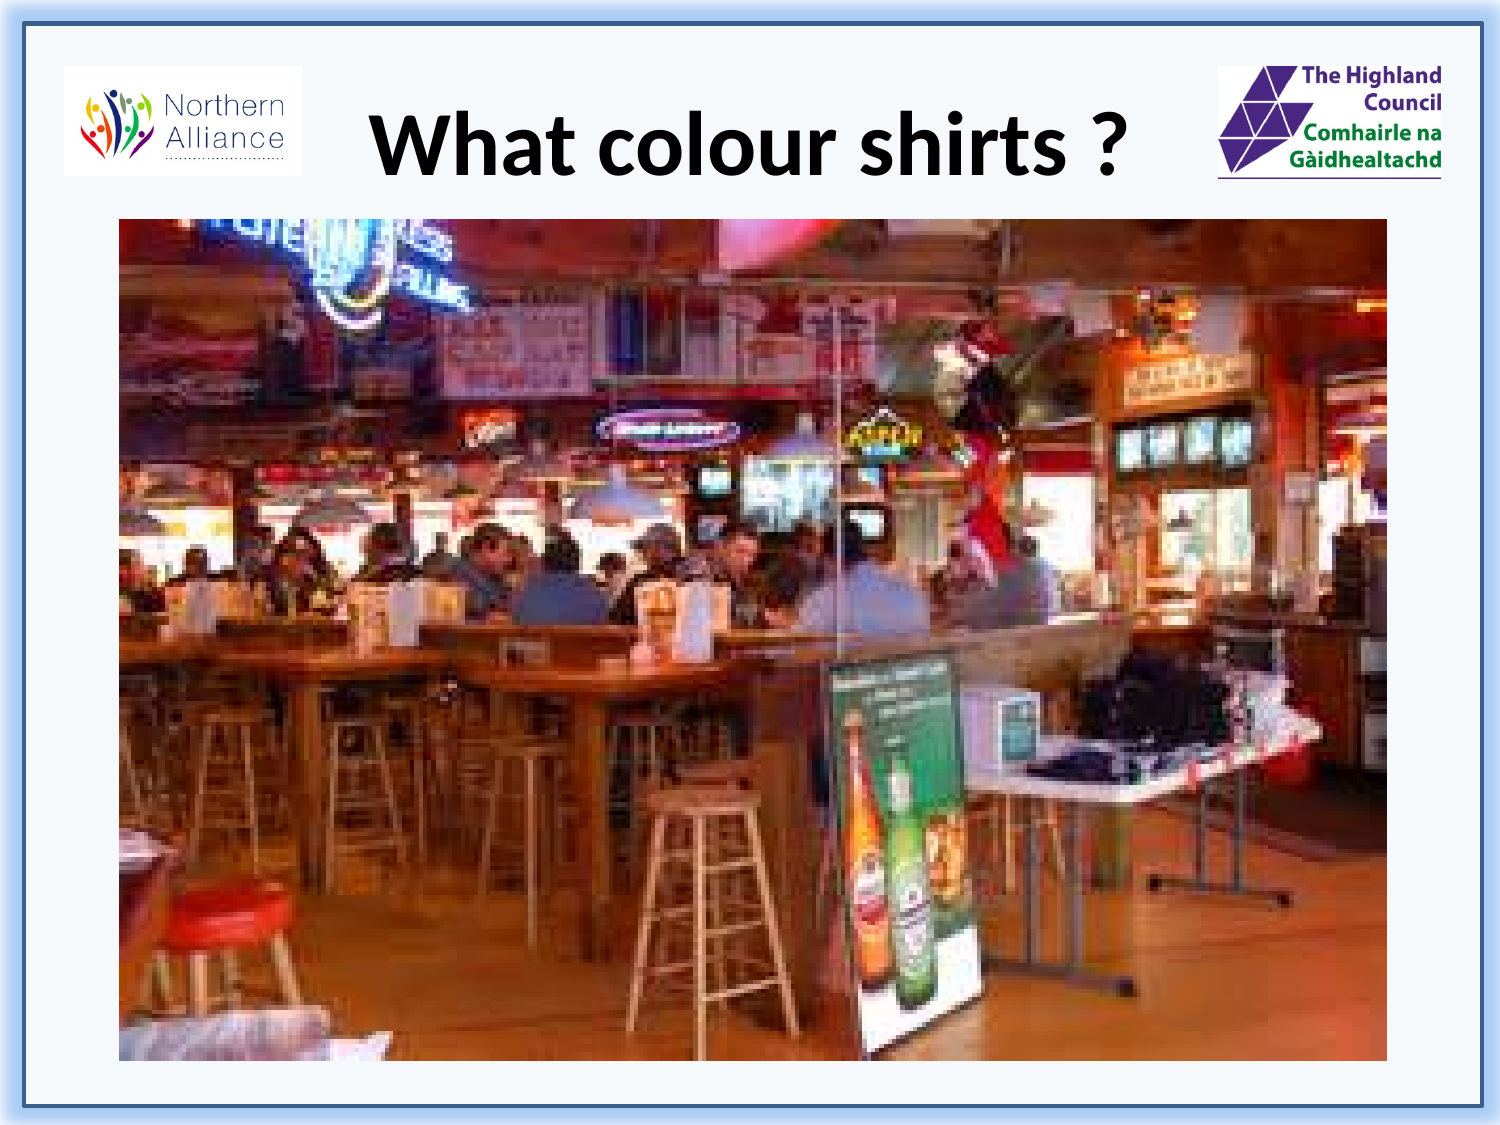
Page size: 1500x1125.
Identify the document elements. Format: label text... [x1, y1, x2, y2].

text_box [22, 21, 1484, 1108]
picture [118, 219, 1387, 1061]
title What colour shirts ? [75, 45, 1425, 233]
picture [1218, 66, 1441, 179]
picture [64, 66, 302, 177]
